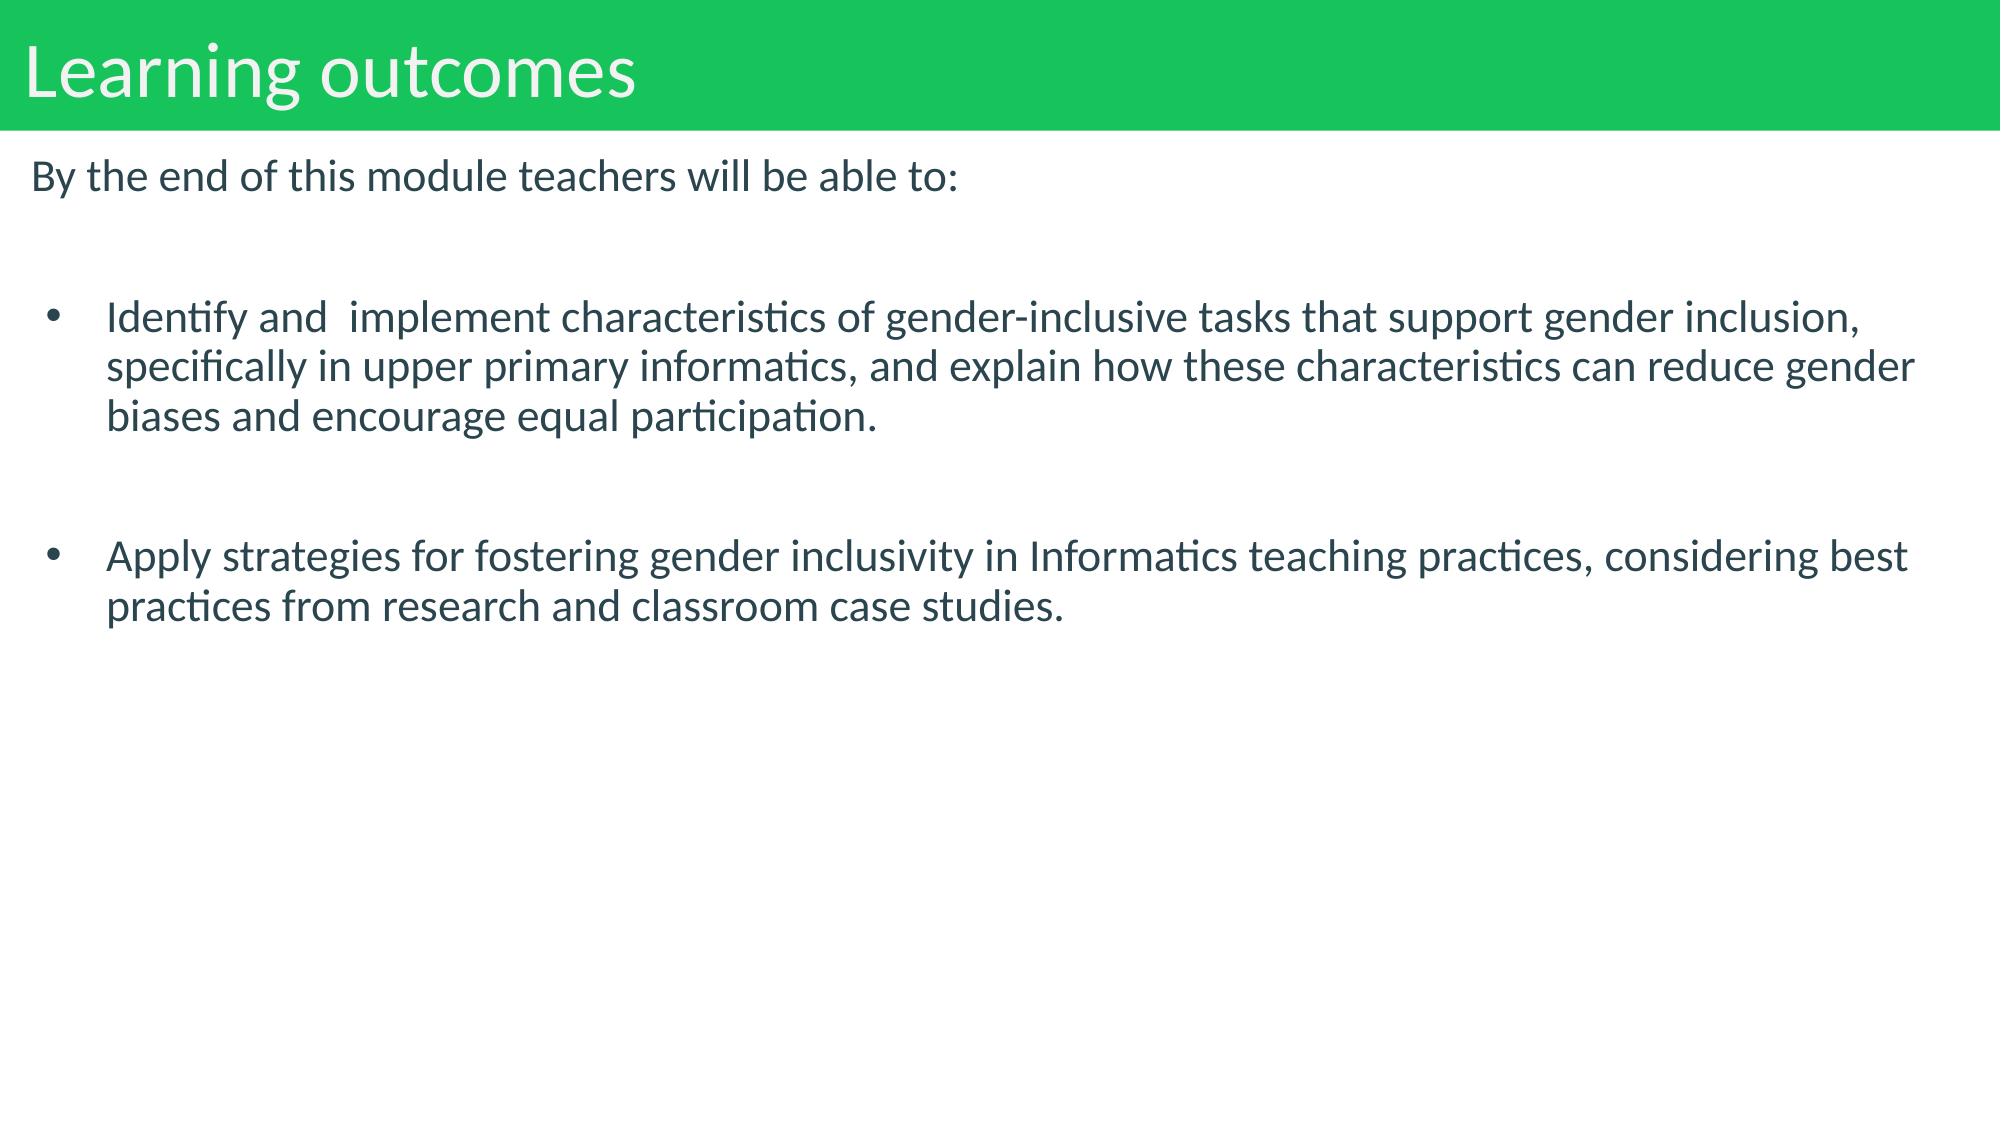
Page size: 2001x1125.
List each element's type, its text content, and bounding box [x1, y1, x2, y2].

title Learning outcomes [16, 13, 1976, 131]
list By the end of this module teachers will be able to: Identify and implement characteristics of gender-inclusive tasks that support gender inclusion, specifically in upper primary informatics, and explain how these characteristics can reduce gender biases and encourage equal participation. Apply strategies for fostering gender inclusivity in Informatics teaching practices, considering best practices from research and classroom case studies. [16, 144, 1976, 1108]
